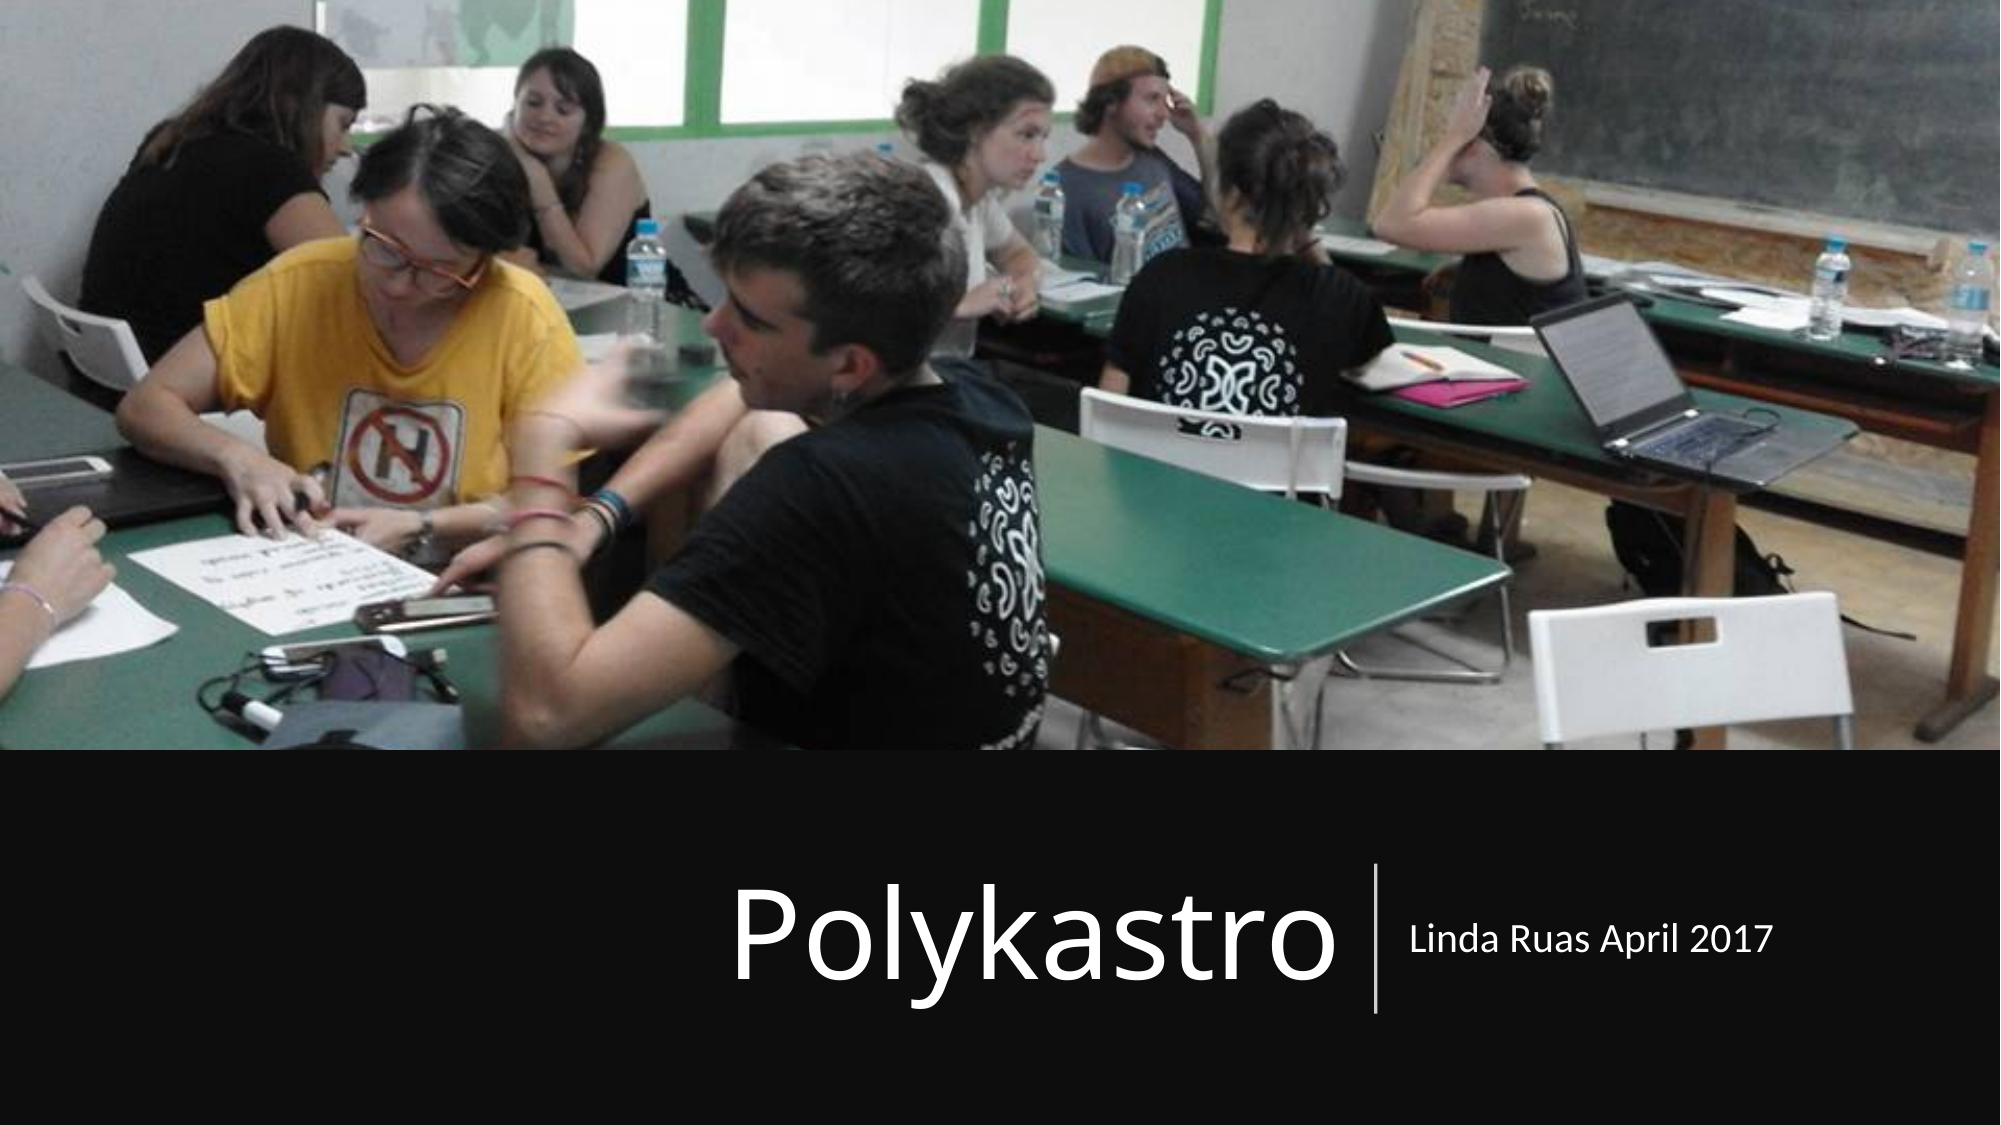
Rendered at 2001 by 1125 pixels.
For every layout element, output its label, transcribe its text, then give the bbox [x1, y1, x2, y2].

title Polykastro [71, 835, 1357, 1043]
subtitle Linda Ruas April 2017 [1394, 835, 1883, 1043]
picture [0, 0, 2000, 750]
